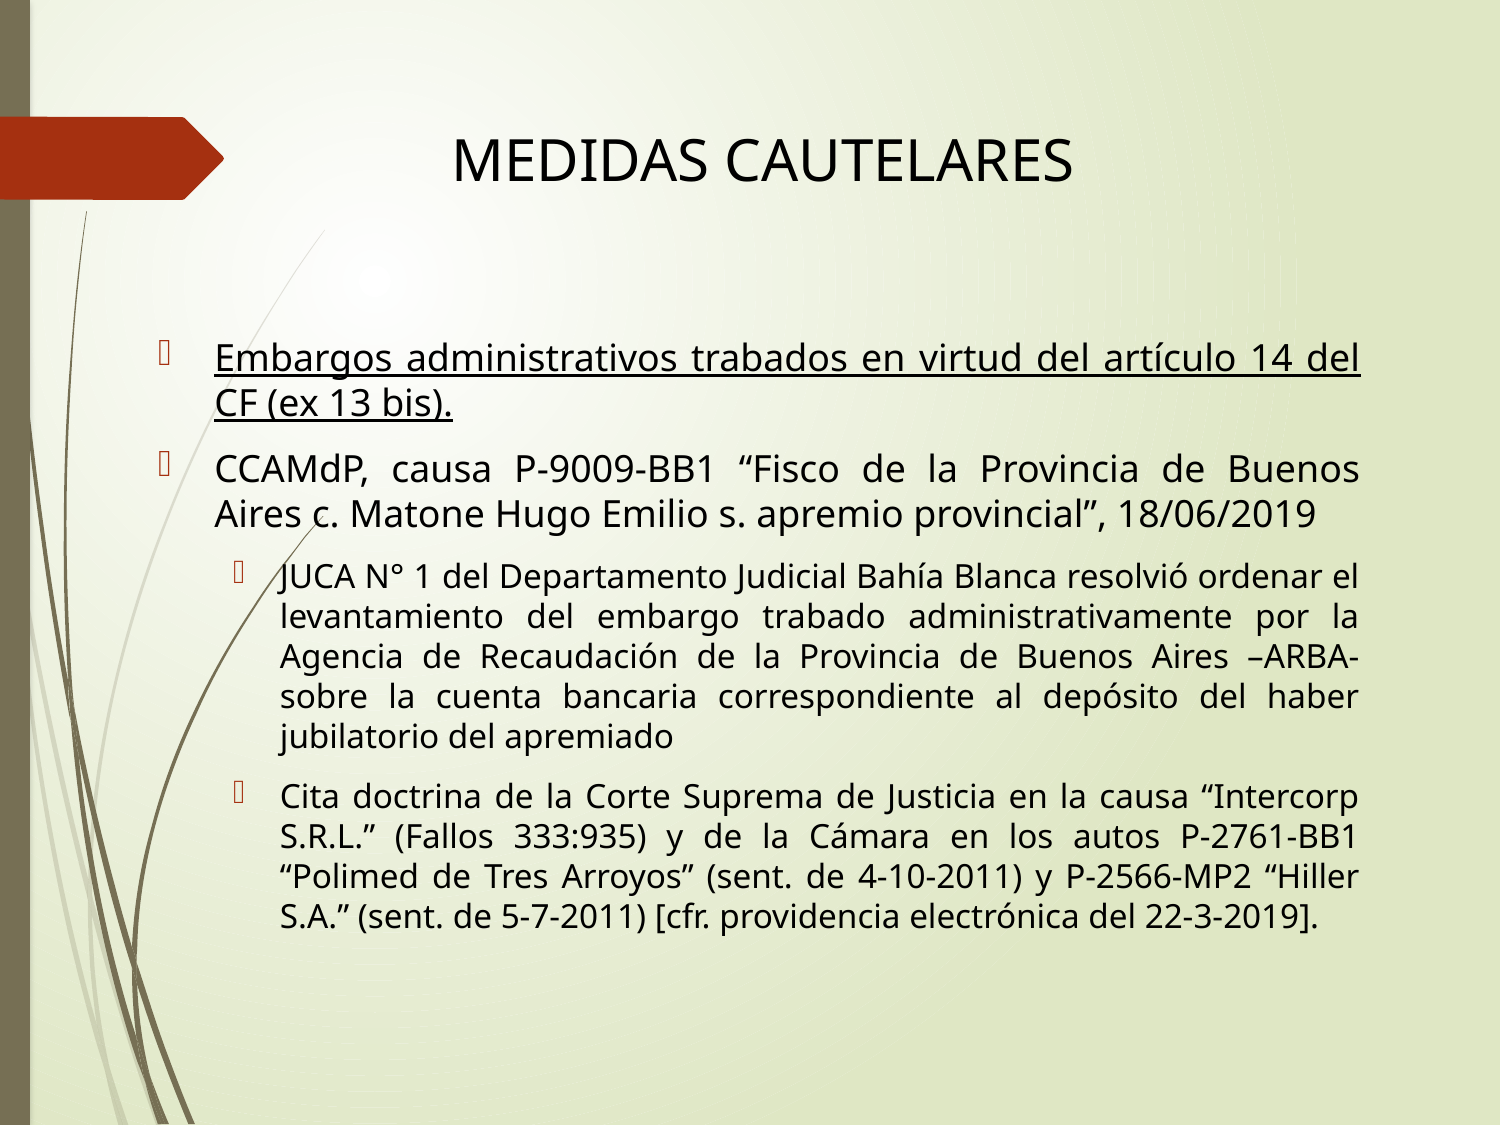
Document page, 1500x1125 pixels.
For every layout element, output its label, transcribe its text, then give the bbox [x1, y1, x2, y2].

list Embargos administrativos trabados en virtud del artículo 14 del CF (ex 13 bis). CCAMdP, causa P-9009-BB1 “Fisco de la Provincia de Buenos Aires c. Matone Hugo Emilio s. apremio provincial”, 18/06/2019 JUCA N° 1 del Departamento Judicial Bahía Blanca resolvió ordenar el levantamiento del embargo trabado administrativamente por la Agencia de Recaudación de la Provincia de Buenos Aires –ARBA- sobre la cuenta bancaria correspondiente al depósito del haber jubilatorio del apremiado Cita doctrina de la Corte Suprema de Justicia en la causa “Intercorp S.R.L.” (Fallos 333:935) y de la Cámara en los autos P-2761-BB1 “Polimed de Tres Arroyos” (sent. de 4-10-2011) y P-2566-MP2 “Hiller S.A.” (sent. de 5-7-2011) [cfr. providencia electrónica del 22-3-2019]. [143, 326, 1376, 1012]
title Medidas cautelares [230, 116, 1312, 326]
